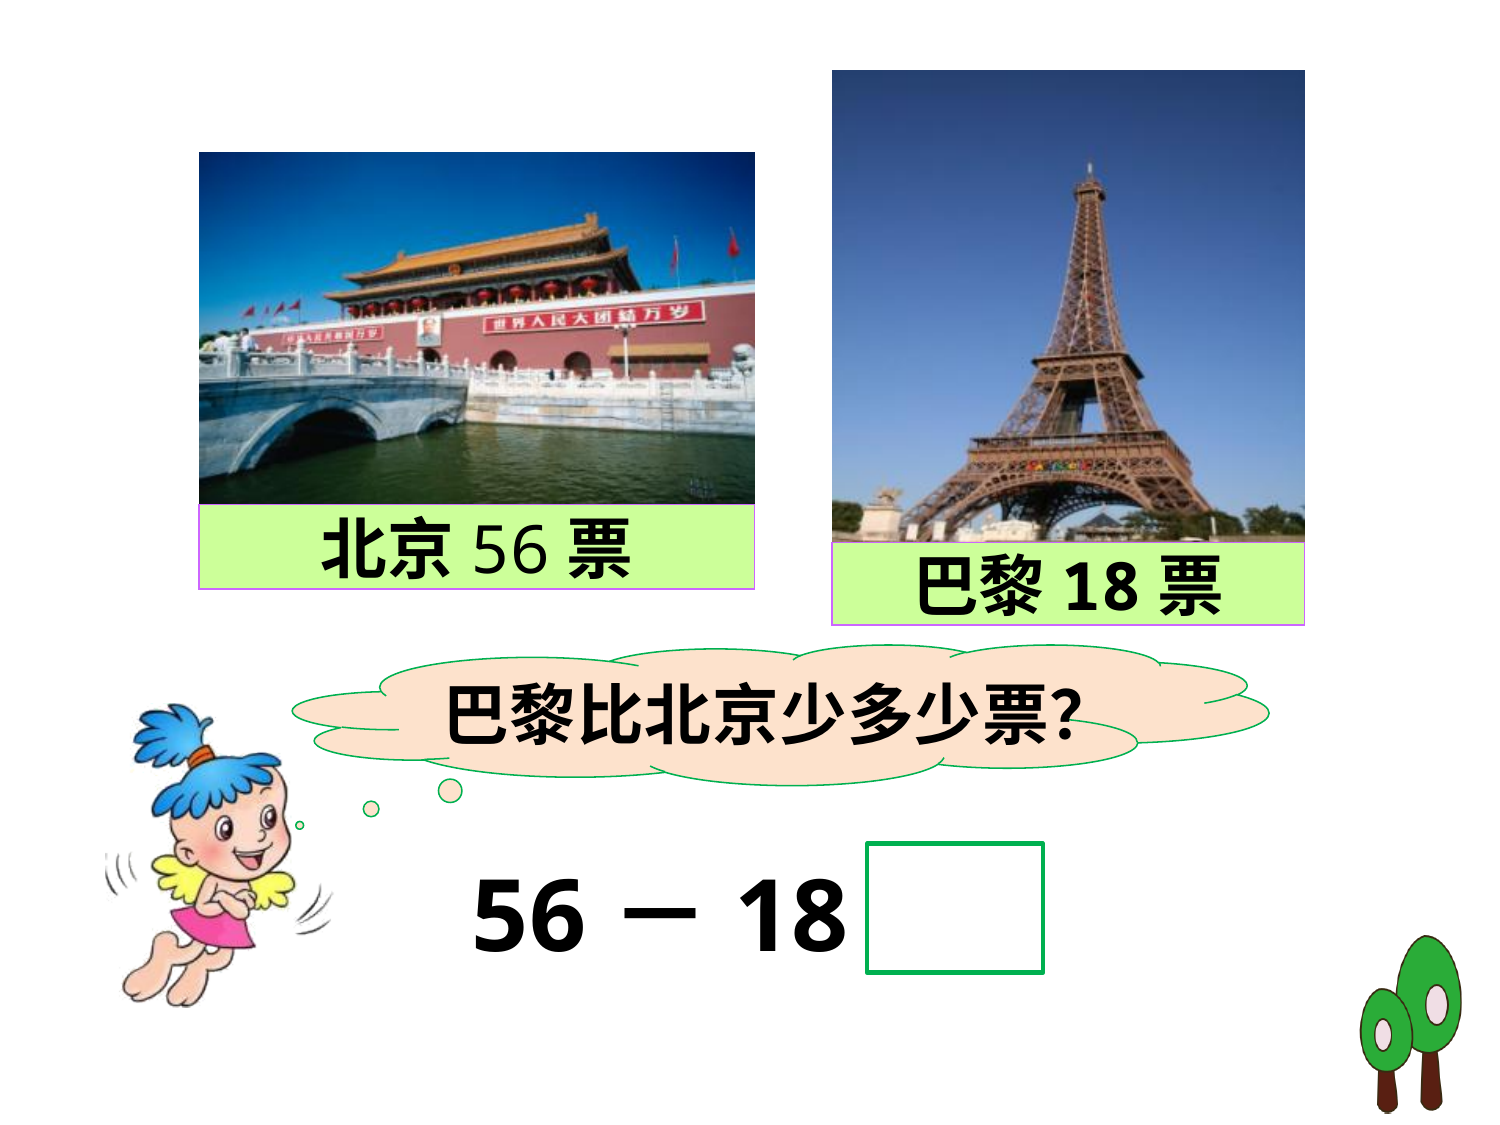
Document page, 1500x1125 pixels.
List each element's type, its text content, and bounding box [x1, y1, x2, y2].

text_box 巴黎比北京少多少票？ [363, 801, 379, 817]
picture [1359, 935, 1462, 1114]
text_box 巴黎比北京少多少票？ [300, 645, 1270, 786]
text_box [199, 152, 755, 590]
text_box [456, 843, 1043, 979]
picture [105, 703, 336, 1008]
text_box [831, 70, 1305, 626]
text_box 巴黎比北京少多少票？ [438, 779, 462, 803]
